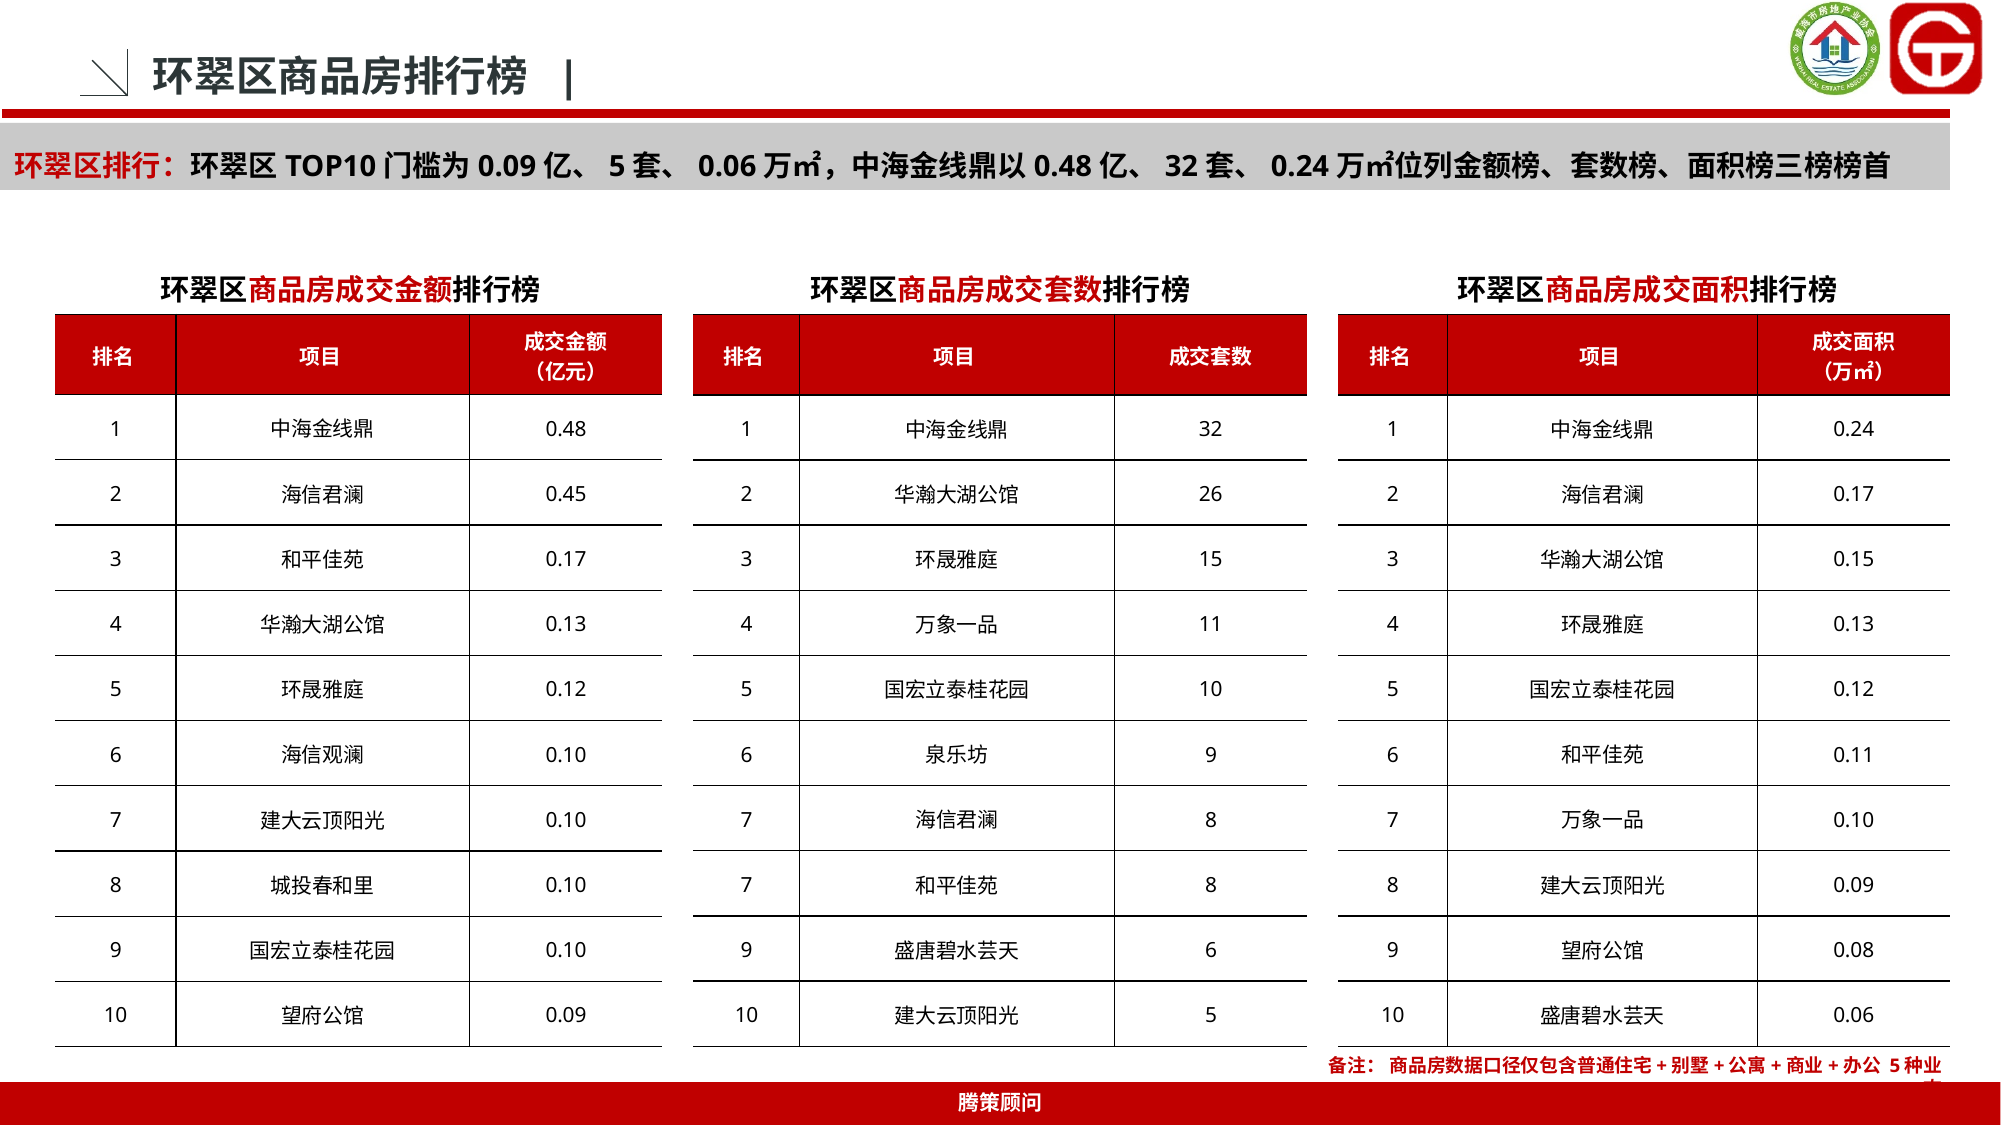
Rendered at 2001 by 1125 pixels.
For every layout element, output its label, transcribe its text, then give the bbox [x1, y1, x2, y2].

table_cell 0.12 [1758, 656, 1950, 720]
table_cell 5 [55, 656, 175, 720]
table_cell 海信观澜 [177, 721, 469, 785]
table_cell 0.24 [1758, 396, 1950, 459]
table_cell 1 [1338, 396, 1447, 459]
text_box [80, 48, 128, 96]
table_cell 0.15 [1758, 526, 1950, 590]
table_cell 盛唐碧水芸天 [1448, 982, 1757, 1046]
table_cell 0.13 [1758, 591, 1950, 655]
text_box 环翠区排行：环翠区TOP10门槛为0.09亿、5套、0.06万㎡，中海金线鼎以0.48亿、32套、0.24万㎡位列金额榜、套数榜、面积榜三榜榜首 [0, 122, 1950, 190]
table_header 项目 [800, 315, 1114, 394]
table_cell 万象一品 [1448, 786, 1757, 850]
text_box 备注： 商品房数据口径仅包含普通住宅+别墅+公寓+商业+办公 5种业态 [1295, 1046, 1957, 1107]
table_cell 4 [55, 591, 175, 655]
table_cell 海信君澜 [1448, 461, 1757, 524]
table_cell 环晟雅庭 [1448, 591, 1757, 655]
table_cell 0.12 [470, 656, 662, 720]
table_cell 10 [1338, 982, 1447, 1046]
table_cell 8 [55, 852, 175, 916]
table_cell 环晟雅庭 [800, 526, 1114, 590]
table_cell 7 [1338, 786, 1447, 850]
table_cell 0.11 [1758, 721, 1950, 785]
table_cell 1 [693, 396, 799, 459]
table_cell 0.48 [470, 395, 662, 459]
table_cell 国宏立泰桂花园 [1448, 656, 1757, 720]
table_cell 7 [55, 786, 175, 850]
table_cell 6 [1115, 917, 1307, 980]
table_cell 0.17 [470, 526, 662, 590]
table_cell 4 [1338, 591, 1447, 655]
table_cell 0.17 [1758, 461, 1950, 524]
table_cell 中海金线鼎 [800, 396, 1114, 459]
table_cell 26 [1115, 461, 1307, 524]
table_cell 0.06 [1758, 982, 1950, 1046]
table_cell 0.13 [470, 591, 662, 655]
table_cell 0.10 [1758, 786, 1950, 850]
table_cell 和平佳苑 [800, 851, 1114, 915]
table_cell 建大云顶阳光 [177, 786, 469, 850]
table_cell 0.10 [470, 721, 662, 785]
table_cell 0.10 [470, 786, 662, 850]
table_cell 8 [1115, 786, 1307, 850]
table_cell 和平佳苑 [177, 526, 469, 590]
table_header 排名 [693, 315, 799, 394]
table_cell 望府公馆 [177, 982, 469, 1046]
table_cell 华瀚大湖公馆 [800, 461, 1114, 524]
text_box [159, 1047, 601, 1094]
table_header 排名 [1338, 315, 1447, 394]
table_cell 城投春和里 [177, 852, 469, 916]
table_cell 32 [1115, 396, 1307, 459]
table_cell 0.10 [470, 917, 662, 981]
table_cell 国宏立泰桂花园 [177, 917, 469, 981]
table_cell 11 [1115, 591, 1307, 655]
table_cell 0.10 [470, 852, 662, 916]
table_cell 和平佳苑 [1448, 721, 1757, 785]
table_cell 10 [55, 982, 175, 1046]
text_box 环翠区商品房排行榜 | [138, 41, 1236, 108]
table_cell 华瀚大湖公馆 [1448, 526, 1757, 590]
table_cell 华瀚大湖公馆 [177, 591, 469, 655]
table_cell 国宏立泰桂花园 [800, 656, 1114, 720]
table_cell 盛唐碧水芸天 [800, 917, 1114, 980]
table_cell 15 [1115, 526, 1307, 590]
table_cell 9 [55, 917, 175, 981]
table_header 成交金额 （亿元） [470, 315, 662, 394]
table_cell 海信君澜 [800, 786, 1114, 850]
table_cell 6 [1338, 721, 1447, 785]
table_cell 0.08 [1758, 917, 1950, 980]
table_cell 3 [693, 526, 799, 590]
table_cell 2 [693, 461, 799, 524]
table_cell 5 [1115, 982, 1307, 1046]
table_cell 万象一品 [800, 591, 1114, 655]
table_cell 6 [55, 721, 175, 785]
table_cell 0.09 [470, 982, 662, 1046]
table_cell 建大云顶阳光 [800, 982, 1114, 1046]
text_box 环翠区商品房成交面积排行榜 [1337, 263, 1957, 314]
table_cell 6 [693, 721, 799, 785]
table_cell 2 [1338, 461, 1447, 524]
table_cell 0.45 [470, 460, 662, 524]
table_cell 10 [1115, 656, 1307, 720]
table_header 成交面积 （万㎡） [1758, 315, 1950, 394]
table_cell 望府公馆 [1448, 917, 1757, 980]
text_box 环翠区商品房成交金额排行榜 [43, 263, 658, 314]
table_cell 8 [1338, 851, 1447, 915]
table_cell 5 [693, 656, 799, 720]
table_cell 9 [1115, 721, 1307, 785]
table_cell 8 [1115, 851, 1307, 915]
table_header 项目 [1448, 315, 1757, 394]
table_cell 海信君澜 [177, 460, 469, 524]
table_cell 1 [55, 395, 175, 459]
table_header 项目 [177, 315, 469, 394]
table_cell 泉乐坊 [800, 721, 1114, 785]
table_cell 9 [693, 917, 799, 980]
table_cell 5 [1338, 656, 1447, 720]
table_cell 7 [693, 786, 799, 850]
table_cell 0.09 [1758, 851, 1950, 915]
table_cell 10 [693, 982, 799, 1046]
table_cell 中海金线鼎 [177, 395, 469, 459]
table_cell 2 [55, 460, 175, 524]
table_cell 环晟雅庭 [177, 656, 469, 720]
table_cell 3 [55, 526, 175, 590]
table_cell 建大云顶阳光 [1448, 851, 1757, 915]
table_cell 9 [1338, 917, 1447, 980]
table_cell 4 [693, 591, 799, 655]
text_box 环翠区商品房成交套数排行榜 [693, 263, 1308, 314]
table_header 排名 [55, 315, 175, 394]
table_header 成交套数 [1115, 315, 1307, 394]
picture [1786, 0, 1989, 98]
table_cell 中海金线鼎 [1448, 396, 1757, 459]
table_cell 7 [693, 851, 799, 915]
table_cell 3 [1338, 526, 1447, 590]
